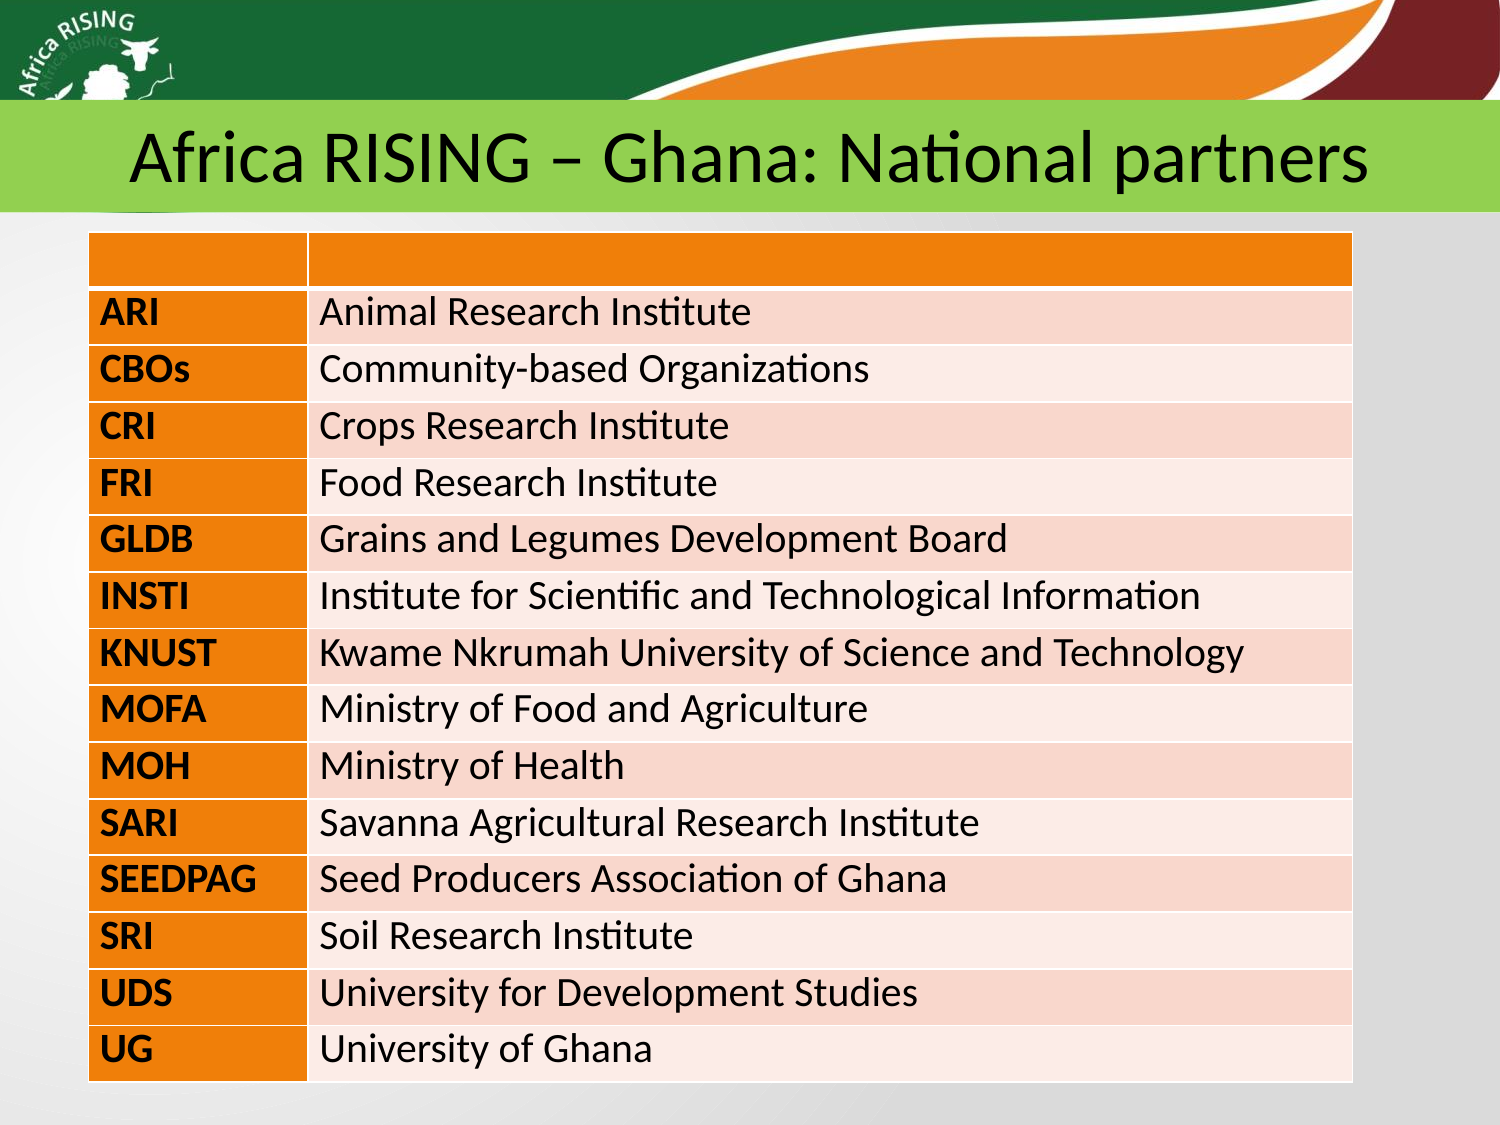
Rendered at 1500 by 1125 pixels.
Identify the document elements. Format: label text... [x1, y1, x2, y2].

table_cell UG [89, 1026, 307, 1081]
table_cell Soil Research Institute [309, 913, 1352, 968]
table_cell University of Ghana [309, 1026, 1352, 1081]
table_cell UDS [89, 970, 307, 1025]
table_cell Ministry of Health [309, 743, 1352, 798]
text_box Africa RISING – Ghana: National partners [0, 99, 1500, 213]
table_cell Ministry of Food and Agriculture [309, 686, 1352, 741]
table_cell SEEDPAG [89, 856, 307, 911]
table_cell SRI [89, 913, 307, 968]
picture [0, 0, 1500, 99]
table_cell Food Research Institute [309, 459, 1352, 514]
table_cell MOH [89, 743, 307, 798]
table_cell KNUST [89, 629, 307, 684]
table_cell SARI [89, 800, 307, 854]
table_cell Crops Research Institute [309, 403, 1352, 458]
table_cell University for Development Studies [309, 970, 1352, 1025]
table_cell CRI [89, 403, 307, 458]
table_header [309, 233, 1352, 286]
table_cell Grains and Legumes Development Board [309, 516, 1352, 571]
table_cell Savanna Agricultural Research Institute [309, 800, 1352, 854]
table_cell CBOs [89, 346, 307, 401]
table_cell Seed Producers Association of Ghana [309, 856, 1352, 911]
table_header [89, 233, 307, 286]
table_cell ARI [89, 291, 307, 344]
table_cell Animal Research Institute [309, 291, 1352, 344]
table_cell Community-based Organizations [309, 346, 1352, 401]
table_cell MOFA [89, 686, 307, 741]
table_cell FRI [89, 459, 307, 514]
table_cell Institute for Scientific and Technological Information [309, 573, 1352, 628]
table_cell INSTI [89, 573, 307, 628]
table_cell GLDB [89, 516, 307, 571]
table_cell Kwame Nkrumah University of Science and Technology [309, 629, 1352, 684]
